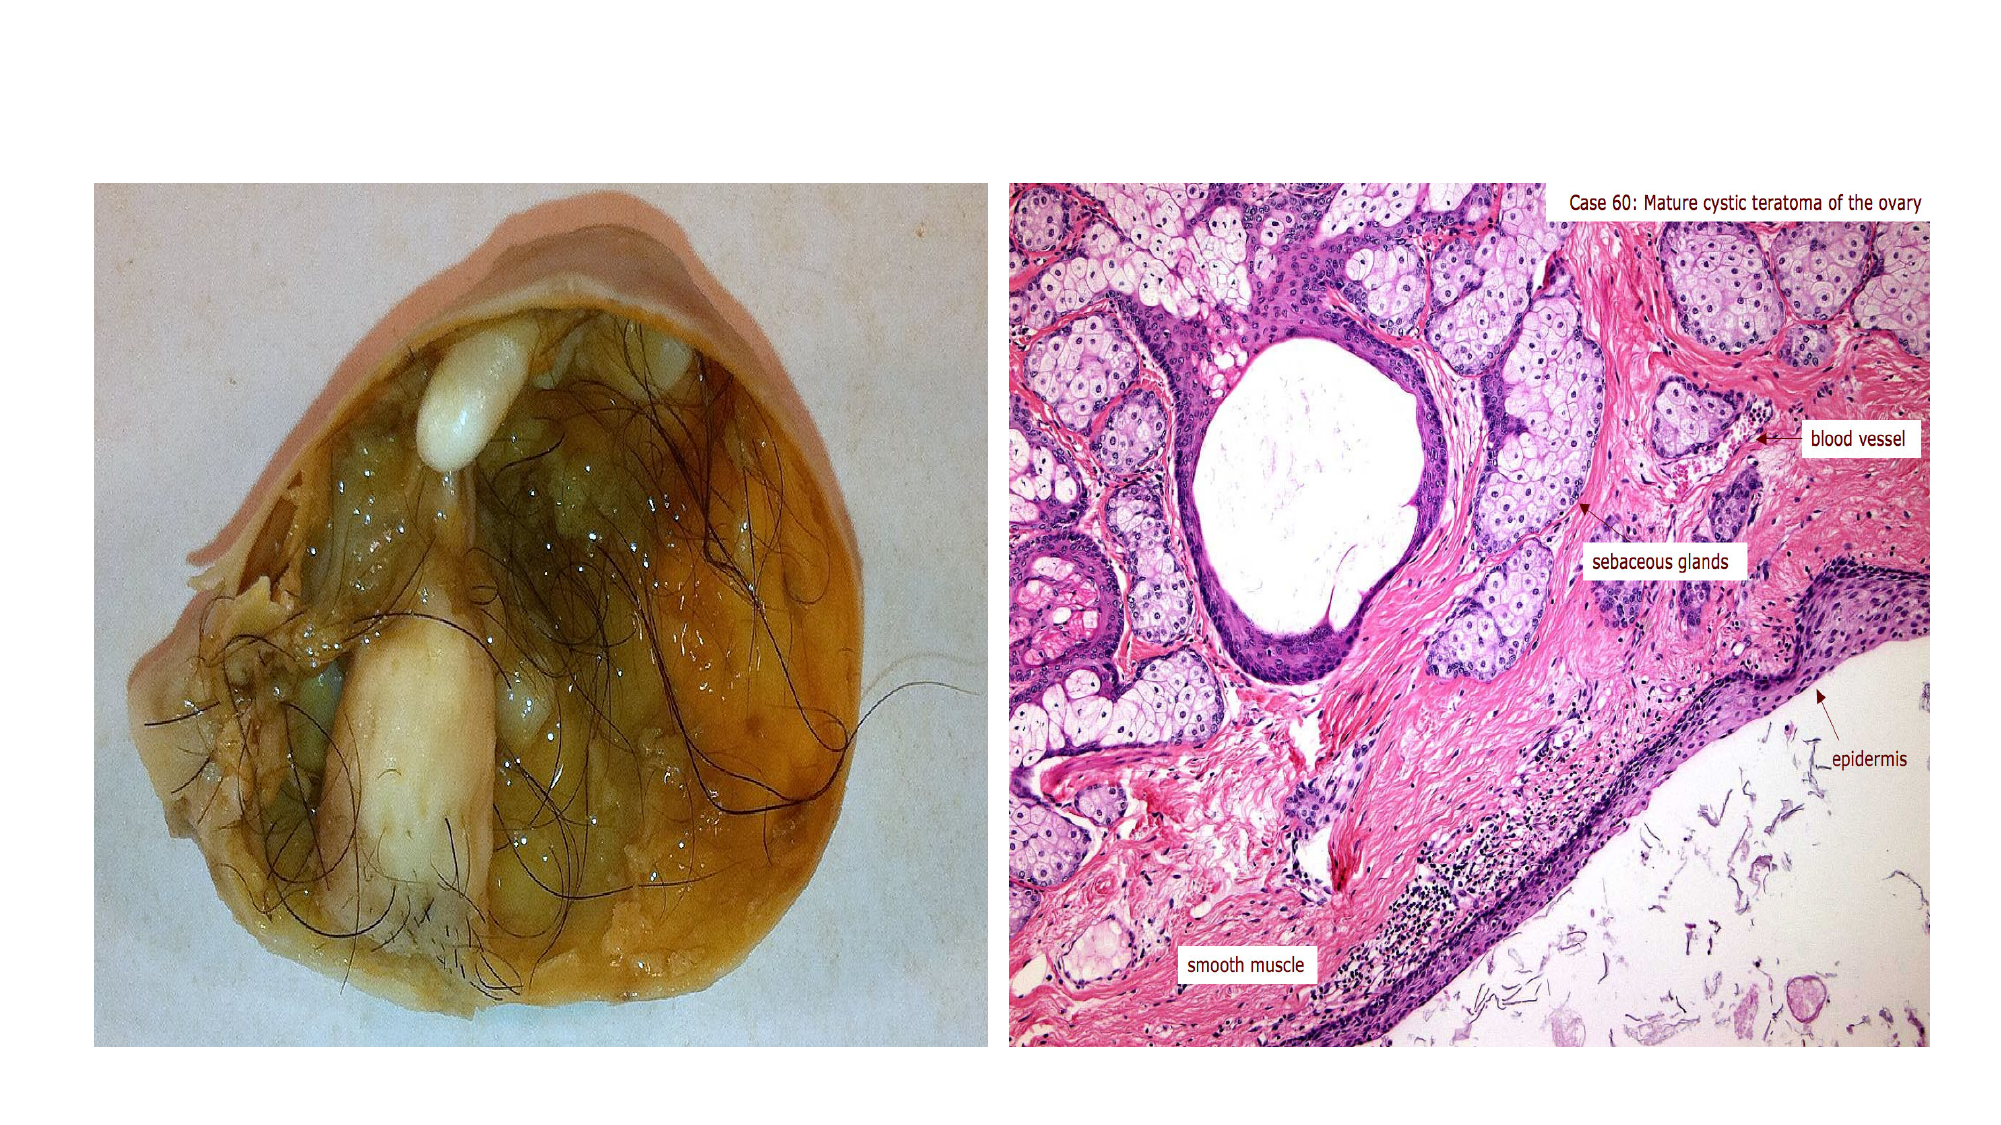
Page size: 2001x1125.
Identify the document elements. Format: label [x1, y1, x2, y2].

picture [94, 183, 988, 1047]
list [1009, 183, 1930, 1047]
